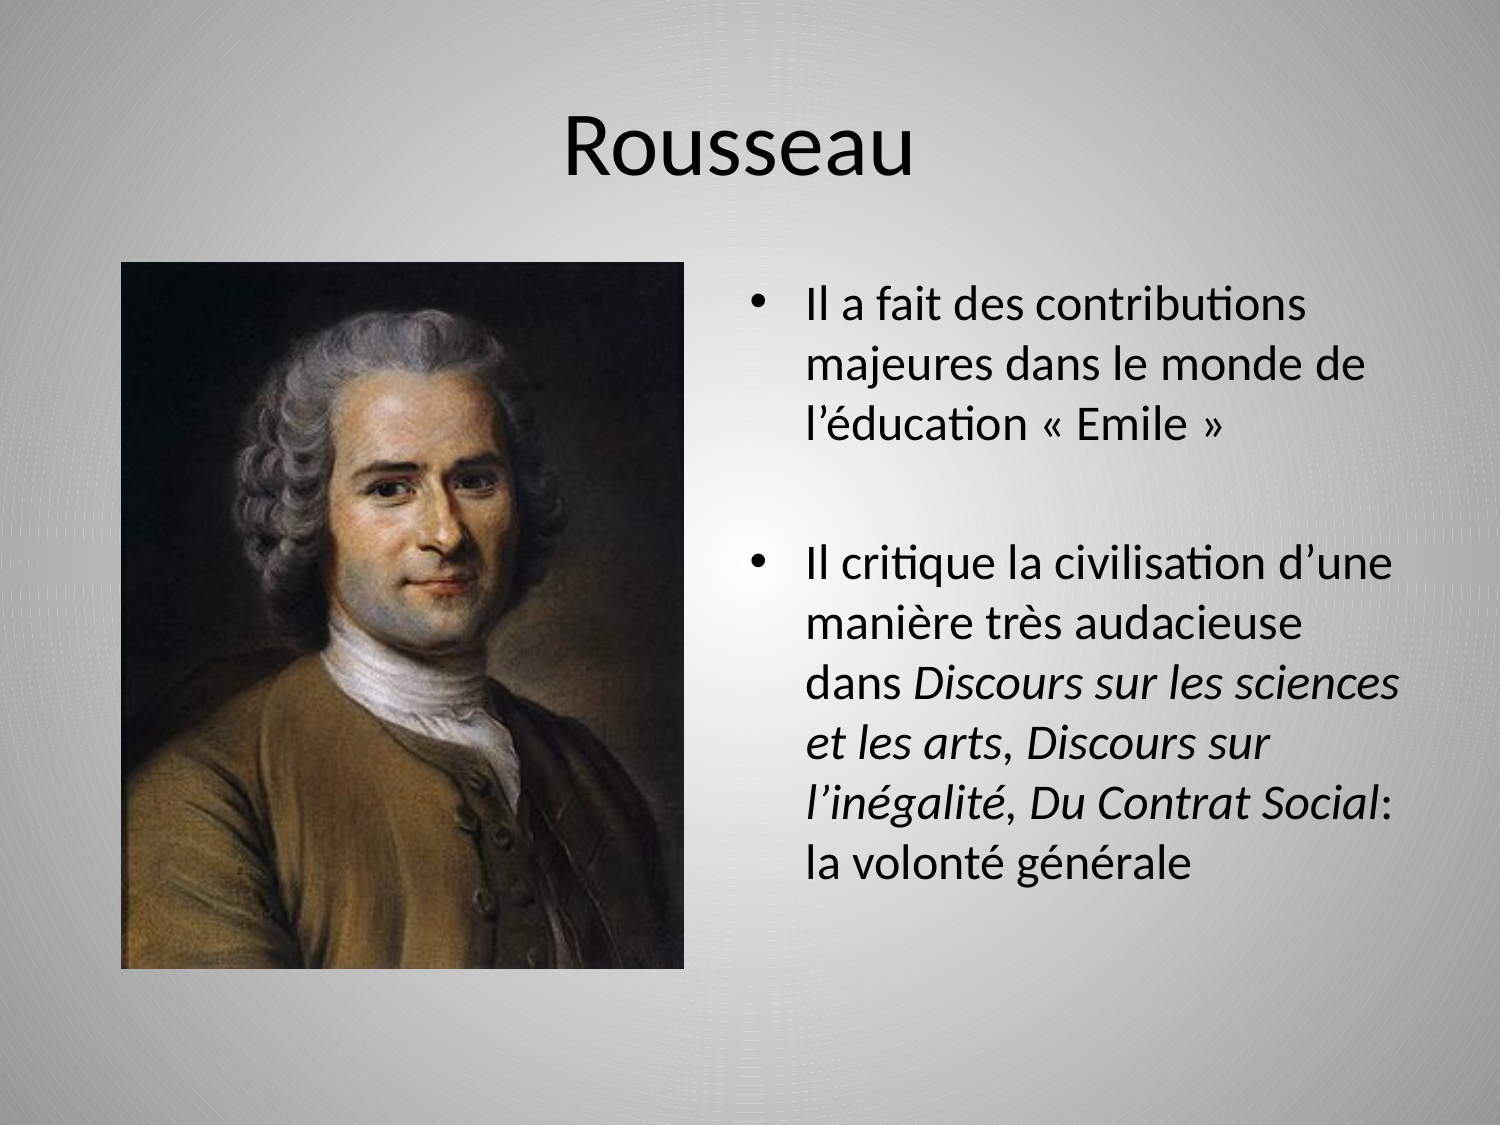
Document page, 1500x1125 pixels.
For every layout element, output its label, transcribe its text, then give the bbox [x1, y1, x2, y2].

title Rousseau [75, 45, 1425, 233]
list Il a fait des contributions majeures dans le monde de l’éducation « Emile » Il critique la civilisation d’une manière très audacieuse dans Discours sur les sciences et les arts, Discours sur l’inégalité, Du Contrat Social: la volonté générale [734, 262, 1425, 1005]
picture [120, 262, 684, 969]
